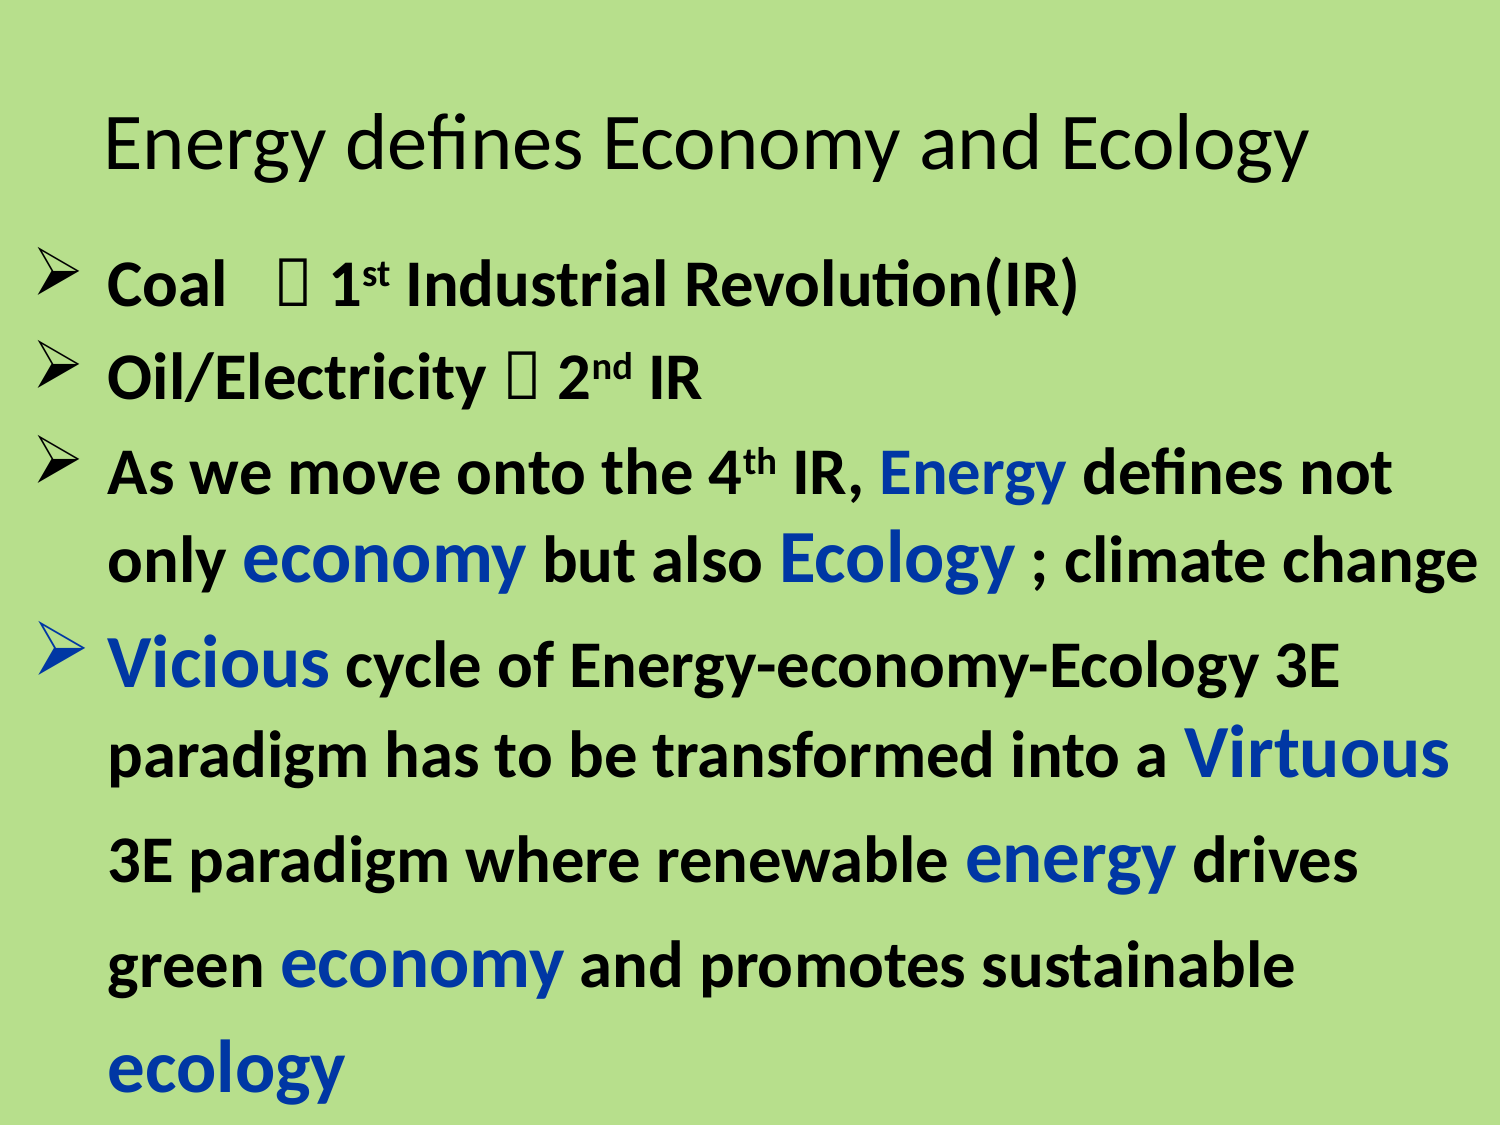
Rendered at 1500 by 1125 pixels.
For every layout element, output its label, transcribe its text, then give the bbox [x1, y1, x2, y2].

subtitle Coal  1st Industrial Revolution(IR) Oil/Electricity  2nd IR As we move onto the 4th IR, Energy defines not only economy but also Ecology ; climate change Vicious cycle of Energy-economy-Ecology 3E paradigm has to be transformed into a Virtuous 3E paradigm where renewable energy drives green economy and promotes sustainable ecology [17, 231, 1500, 1125]
title Energy defines Economy and Ecology [88, 42, 1376, 231]
